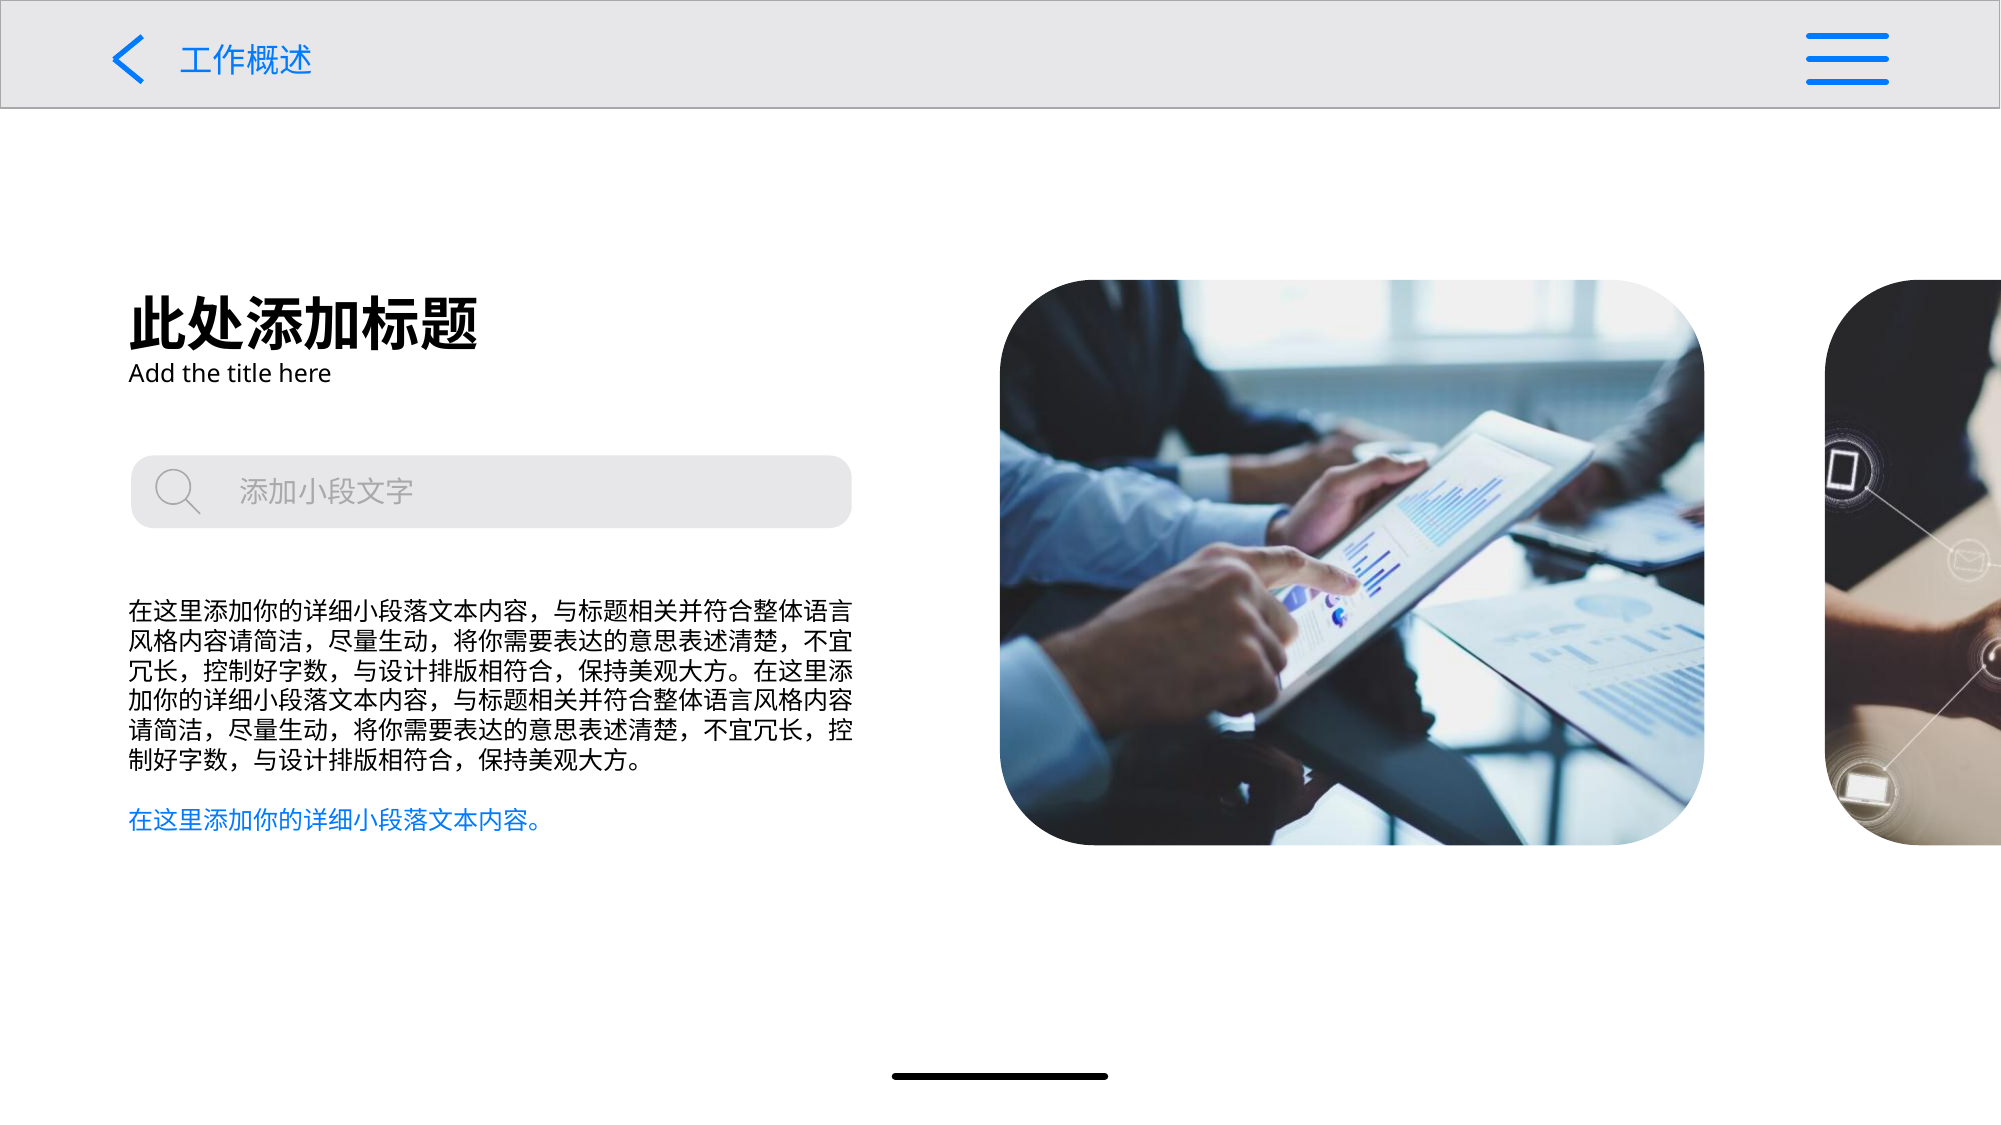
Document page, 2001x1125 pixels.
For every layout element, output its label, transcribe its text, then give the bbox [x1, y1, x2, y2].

picture [999, 279, 1705, 846]
text_box 此处添加标题 Add the title here [114, 279, 532, 395]
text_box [131, 455, 852, 529]
picture [1824, 279, 2001, 846]
text_box 在这里添加你的详细小段落文本内容，与标题相关并符合整体语言风格内容请简洁，尽量生动，将你需要表达的意思表述清楚，不宜冗长，控制好字数，与设计排版相符合，保持美观大方。在这里添加你的详细小段落文本内容，与标题相关并符合整体语言风格内容请简洁，尽量生动，将你需要表达的意思表述清楚，不宜冗长，控制好字数，与设计排版相符合，保持美观大方。 在这里添加你的详细小段落文本内容。 [114, 587, 893, 842]
